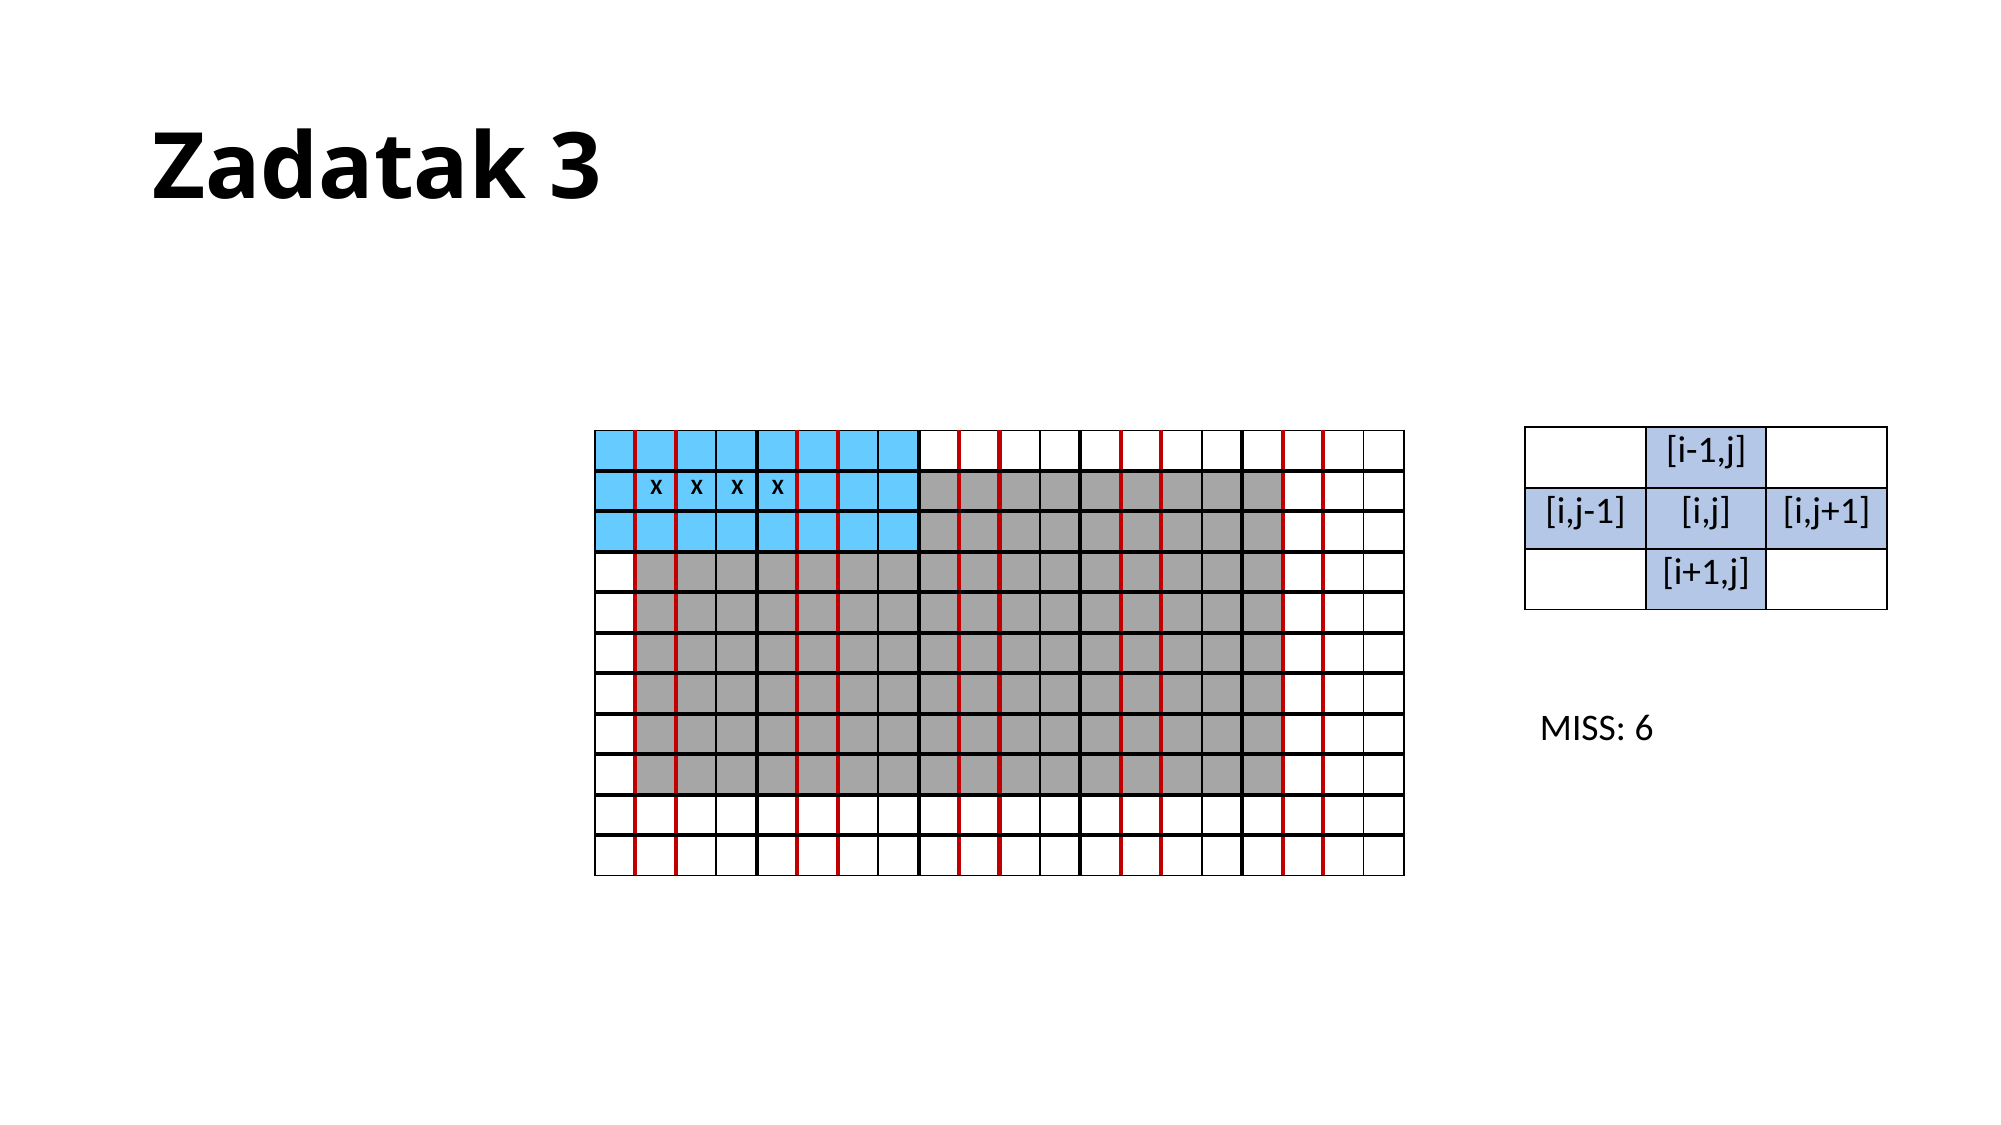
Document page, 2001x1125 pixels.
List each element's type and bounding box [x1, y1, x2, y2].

table_cell [1203, 554, 1240, 590]
table_cell [840, 635, 877, 671]
table_cell [1244, 594, 1281, 631]
table_cell [637, 635, 674, 671]
table_cell [1002, 554, 1039, 590]
table_header [1285, 431, 1321, 469]
table_cell [759, 635, 795, 671]
table_cell [1325, 635, 1363, 671]
table_cell [717, 675, 755, 712]
table_cell [759, 554, 795, 590]
table_cell [921, 635, 957, 671]
table_cell [1203, 756, 1240, 793]
table_cell [1325, 473, 1363, 509]
table_cell [637, 756, 674, 793]
table_header [1364, 431, 1403, 469]
table_cell [879, 675, 917, 712]
table_cell [1082, 756, 1119, 793]
table_header [1526, 428, 1645, 487]
table_cell [678, 473, 715, 509]
table_cell [717, 635, 755, 671]
table_cell [596, 554, 633, 590]
table_cell [1082, 513, 1119, 550]
table_cell [961, 594, 997, 631]
table_cell [1203, 837, 1240, 875]
table_cell [637, 554, 674, 590]
table_cell [1285, 594, 1321, 631]
table_cell [921, 473, 957, 509]
table_cell [799, 635, 836, 671]
table_cell [1285, 473, 1321, 509]
table_cell [799, 756, 836, 793]
table_cell [1041, 635, 1078, 671]
table_cell [1203, 473, 1240, 509]
table_cell [1325, 554, 1363, 590]
table_cell [596, 797, 633, 833]
table_cell [1285, 635, 1321, 671]
table_cell [1285, 716, 1321, 752]
table_header [1082, 431, 1119, 469]
table_cell [637, 797, 674, 833]
table_cell [840, 473, 877, 509]
table_cell [840, 837, 877, 875]
table_header [1123, 431, 1159, 469]
table_cell [1364, 513, 1403, 550]
table_cell [1082, 473, 1119, 509]
table_cell [759, 473, 795, 509]
table_cell [961, 837, 997, 875]
table_cell [961, 675, 997, 712]
table_cell [1123, 675, 1159, 712]
table_cell [1123, 716, 1159, 752]
table_cell [840, 513, 877, 550]
table_cell [759, 797, 795, 833]
table_cell [1123, 797, 1159, 833]
table_cell [1325, 594, 1363, 631]
table_cell [1163, 513, 1201, 550]
table_cell [1163, 473, 1201, 509]
table_cell [1203, 594, 1240, 631]
table_cell [637, 513, 674, 550]
table_cell [1244, 513, 1281, 550]
table_cell [1203, 675, 1240, 712]
table_cell [1163, 635, 1201, 671]
table_cell [1041, 594, 1078, 631]
table_cell [1163, 837, 1201, 875]
table_header [596, 431, 633, 469]
table_cell [1325, 675, 1363, 712]
table_cell [759, 513, 795, 550]
table_cell [1123, 756, 1159, 793]
table_cell [1244, 635, 1281, 671]
table_cell [799, 797, 836, 833]
table_cell [1285, 675, 1321, 712]
table_cell [759, 837, 795, 875]
table_cell [1163, 797, 1201, 833]
table_cell [1082, 554, 1119, 590]
table_cell [1123, 635, 1159, 671]
table_cell [840, 716, 877, 752]
table_cell [759, 716, 795, 752]
table_cell [678, 554, 715, 590]
table_cell [1526, 489, 1645, 548]
table_cell [637, 473, 674, 509]
table_header [1244, 431, 1281, 469]
table_cell [717, 473, 755, 509]
table_cell [1163, 675, 1201, 712]
table_cell [596, 756, 633, 793]
table_cell [1203, 797, 1240, 833]
table_cell [1082, 716, 1119, 752]
table_cell [1285, 554, 1321, 590]
table_cell [596, 675, 633, 712]
table_cell [759, 675, 795, 712]
table_cell [596, 716, 633, 752]
table_cell [879, 716, 917, 752]
table_cell [1364, 756, 1403, 793]
table_header [1647, 428, 1765, 487]
table_cell [1002, 797, 1039, 833]
table_cell [717, 554, 755, 590]
table_cell [1244, 675, 1281, 712]
table_cell [879, 513, 917, 550]
table_cell [840, 797, 877, 833]
table_cell [596, 635, 633, 671]
table_cell [1123, 513, 1159, 550]
table_cell [678, 513, 715, 550]
table_cell [1082, 675, 1119, 712]
table_cell [1285, 756, 1321, 793]
table_cell [1082, 837, 1119, 875]
table_cell [1364, 716, 1403, 752]
table_cell [879, 554, 917, 590]
table_cell [1002, 594, 1039, 631]
table_header [1203, 431, 1240, 469]
table_cell [1163, 716, 1201, 752]
table_header [717, 431, 755, 469]
table_cell [879, 756, 917, 793]
table_cell [678, 594, 715, 631]
table_cell [1244, 837, 1281, 875]
table_cell [921, 513, 957, 550]
table_cell [717, 797, 755, 833]
table_cell [921, 675, 957, 712]
table_cell [1767, 489, 1886, 548]
table_cell [1002, 635, 1039, 671]
table_cell [596, 513, 633, 550]
table_cell [1123, 594, 1159, 631]
table_cell [1325, 756, 1363, 793]
table_header [840, 431, 877, 469]
table_cell [596, 594, 633, 631]
table_cell [961, 797, 997, 833]
table_header [921, 431, 957, 469]
table_cell [1082, 635, 1119, 671]
table_cell [840, 675, 877, 712]
table_cell [879, 797, 917, 833]
table_cell [1123, 554, 1159, 590]
table_cell [961, 756, 997, 793]
table_cell [717, 513, 755, 550]
table_cell [799, 675, 836, 712]
table_cell [1163, 554, 1201, 590]
table_cell [1364, 837, 1403, 875]
table_cell [840, 756, 877, 793]
table_cell [921, 554, 957, 590]
table_header [1163, 431, 1201, 469]
table_cell [1364, 797, 1403, 833]
table_cell [1325, 797, 1363, 833]
table_cell [921, 716, 957, 752]
table_header [799, 431, 836, 469]
table_cell [717, 716, 755, 752]
table_header [1002, 431, 1039, 469]
table_cell [879, 635, 917, 671]
table_cell [678, 716, 715, 752]
table_cell [596, 473, 633, 509]
table_cell [921, 594, 957, 631]
text_box [1525, 695, 1887, 755]
table_cell [1203, 635, 1240, 671]
table_cell [961, 473, 997, 509]
table_cell [1082, 594, 1119, 631]
table_cell [840, 594, 877, 631]
table_cell [717, 837, 755, 875]
table_cell [1285, 797, 1321, 833]
table_cell [799, 837, 836, 875]
table_cell [1002, 675, 1039, 712]
table_cell [678, 635, 715, 671]
table_cell [1002, 473, 1039, 509]
table_cell [1325, 513, 1363, 550]
table_cell [879, 473, 917, 509]
table_cell [799, 473, 836, 509]
table_cell [961, 635, 997, 671]
table_cell [637, 675, 674, 712]
table_cell [961, 513, 997, 550]
table_cell [1364, 473, 1403, 509]
table_cell [678, 756, 715, 793]
table_cell [678, 837, 715, 875]
table_cell [1041, 675, 1078, 712]
table_cell [1325, 716, 1363, 752]
table_cell [921, 797, 957, 833]
table_cell [1203, 513, 1240, 550]
table_header [1041, 431, 1078, 469]
table_cell [961, 554, 997, 590]
table_cell [759, 594, 795, 631]
table_header [1325, 431, 1363, 469]
table_cell [879, 837, 917, 875]
table_cell [1123, 837, 1159, 875]
table_cell [1244, 716, 1281, 752]
table_cell [759, 756, 795, 793]
table_header [678, 431, 715, 469]
table_cell [1163, 756, 1201, 793]
table_cell [1364, 635, 1403, 671]
table_cell [1203, 716, 1240, 752]
table_cell [799, 513, 836, 550]
table_cell [879, 594, 917, 631]
table_cell [799, 594, 836, 631]
table_cell [1526, 550, 1645, 609]
table_cell [1244, 554, 1281, 590]
table_cell [1002, 837, 1039, 875]
table_cell [637, 594, 674, 631]
table_cell [717, 594, 755, 631]
table_header [759, 431, 795, 469]
table_cell [799, 716, 836, 752]
table_cell [1002, 513, 1039, 550]
table_cell [1002, 716, 1039, 752]
table_cell [1364, 594, 1403, 631]
table_cell [1364, 675, 1403, 712]
table_cell [637, 837, 674, 875]
table_cell [1041, 837, 1078, 875]
table_cell [1041, 716, 1078, 752]
table_header [961, 431, 997, 469]
table_cell [1647, 550, 1765, 609]
table_cell [1285, 513, 1321, 550]
table_cell [921, 756, 957, 793]
table_cell [1082, 797, 1119, 833]
table_cell [1002, 756, 1039, 793]
table_header [879, 431, 917, 469]
table_cell [1244, 473, 1281, 509]
table_cell [1244, 756, 1281, 793]
table_cell [717, 756, 755, 793]
table_cell [961, 716, 997, 752]
table_cell [1123, 473, 1159, 509]
table_cell [596, 837, 633, 875]
table_header [637, 431, 674, 469]
table_cell [840, 554, 877, 590]
table_cell [1364, 554, 1403, 590]
table_cell [1163, 594, 1201, 631]
table_cell [1244, 797, 1281, 833]
table_cell [637, 716, 674, 752]
table_cell [1041, 797, 1078, 833]
table_cell [1285, 837, 1321, 875]
table_cell [678, 675, 715, 712]
table_cell [1041, 513, 1078, 550]
table_cell [1041, 756, 1078, 793]
title [137, 59, 1863, 278]
table_cell [1041, 554, 1078, 590]
table_cell [799, 554, 836, 590]
table_cell [1325, 837, 1363, 875]
table_cell [921, 837, 957, 875]
table_cell [678, 797, 715, 833]
table_header [1767, 428, 1886, 487]
table_cell [1647, 489, 1765, 548]
table_cell [1041, 473, 1078, 509]
table_cell [1767, 550, 1886, 609]
